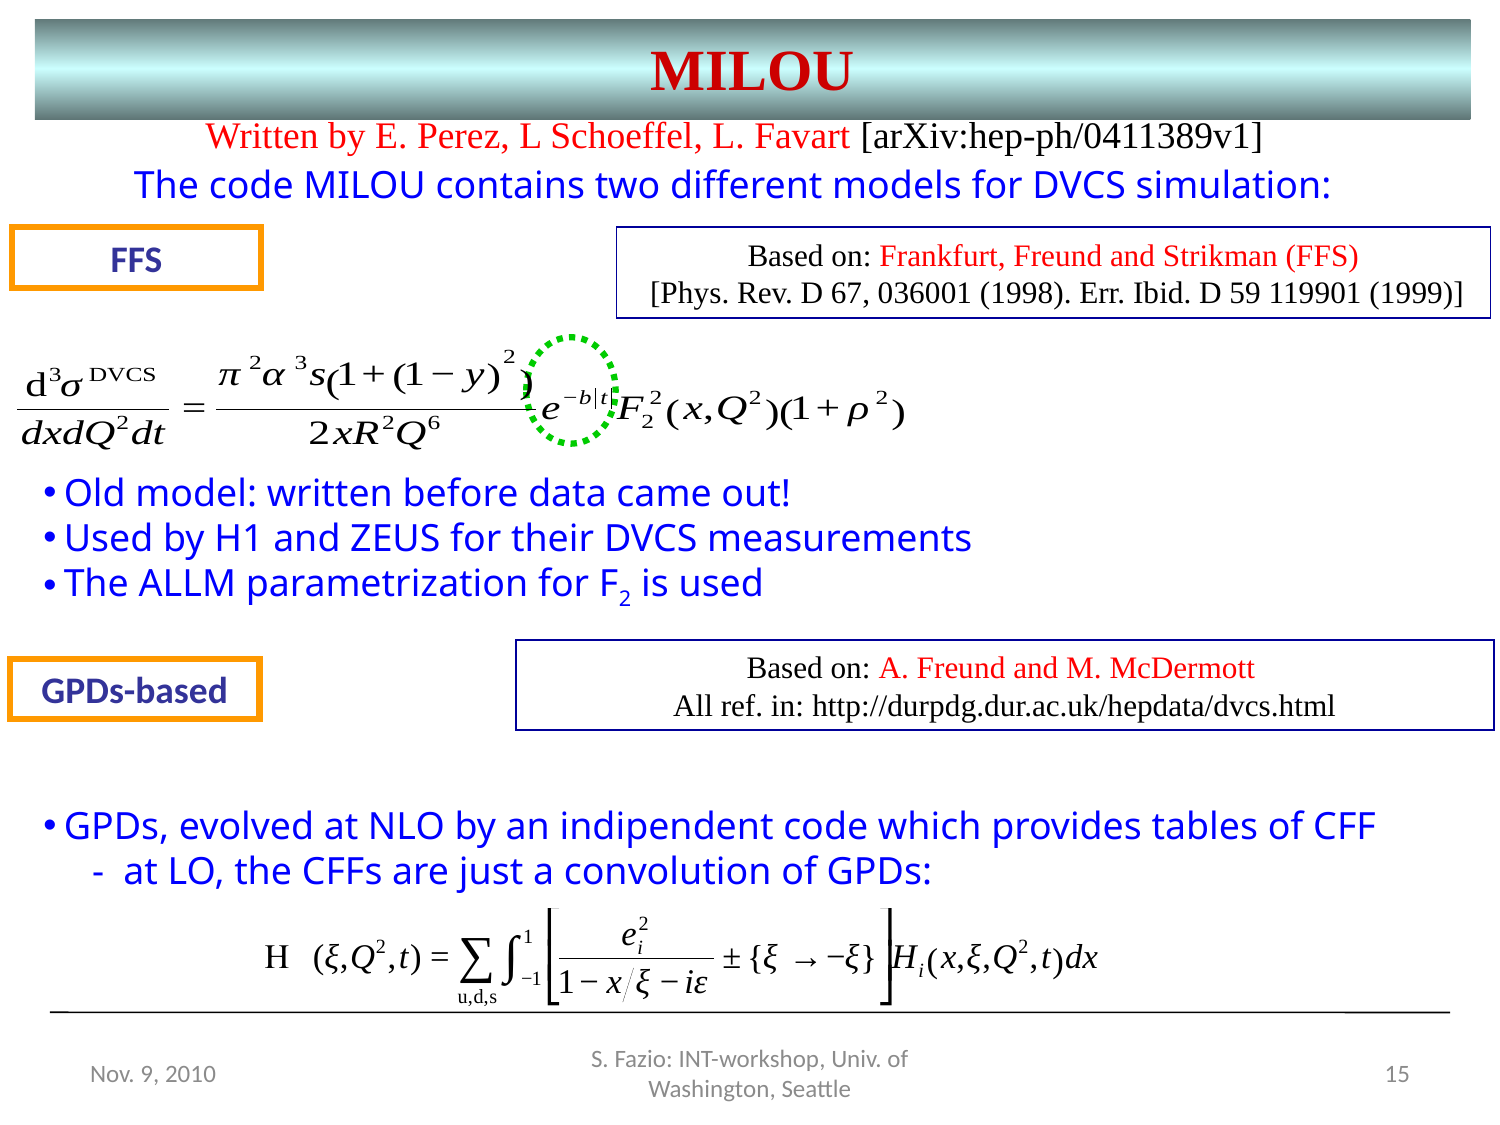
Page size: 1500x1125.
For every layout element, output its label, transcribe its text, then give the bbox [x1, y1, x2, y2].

text_box Based on: A. Freund and M. McDermott All ref. in: http://durpdg.dur.ac.uk/hepdata/dvcs.html [515, 639, 1494, 731]
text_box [9, 336, 910, 454]
text_box The code MILOU contains two different models for DVCS simulation: [119, 153, 1348, 213]
footer S. Fazio: INT-workshop, Univ. of Washington, Seattle [512, 1042, 988, 1103]
text_box Based on: Frankfurt, Freund and Strikman (FFS) [Phys. Rev. D 67, 036001 (1998). Err. Ibid. D 59 119901 (1999)] [616, 226, 1491, 318]
text_box MILOU [34, 19, 1471, 120]
text_box GPDs-based [9, 658, 260, 719]
text_box Written by E. Perez, L Schoeffel, L. Favart [arXiv:hep-ph/0411389v1] [190, 103, 1279, 164]
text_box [261, 907, 1103, 1010]
text_box GPDs, evolved at NLO by an indipendent code which provides tables of CFF - at LO, the CFFs are just a convolution of GPDs: [28, 794, 1471, 990]
text_box FFS [11, 226, 262, 289]
slide_number 15 [1074, 1042, 1425, 1103]
text_box Old model: written before data came out! Used by H1 and ZEUS for their DVCS measurements The ALLM parametrization for F2 is used [28, 461, 1471, 618]
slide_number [75, 1042, 425, 1103]
